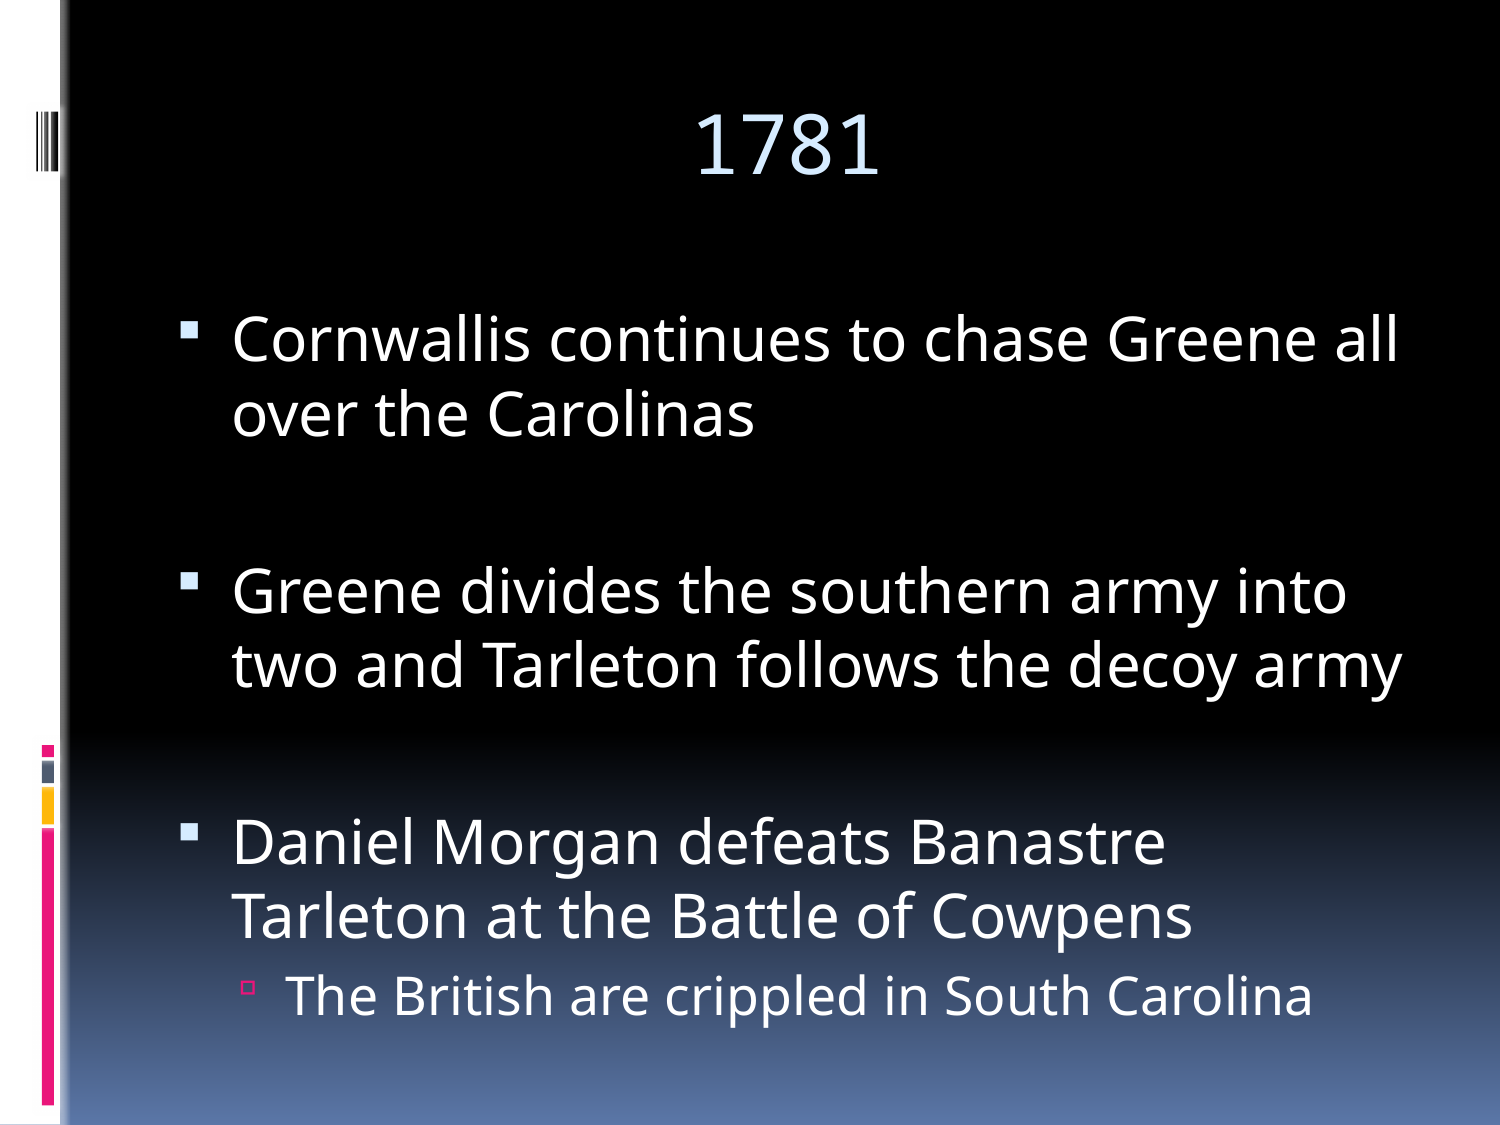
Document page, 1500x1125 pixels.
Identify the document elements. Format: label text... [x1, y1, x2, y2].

list Cornwallis continues to chase Greene all over the Carolinas Greene divides the southern army into two and Tarleton follows the decoy army Daniel Morgan defeats Banastre Tarleton at the Battle of Cowpens The British are crippled in South Carolina [150, 292, 1425, 1043]
title 1781 [150, 83, 1425, 234]
